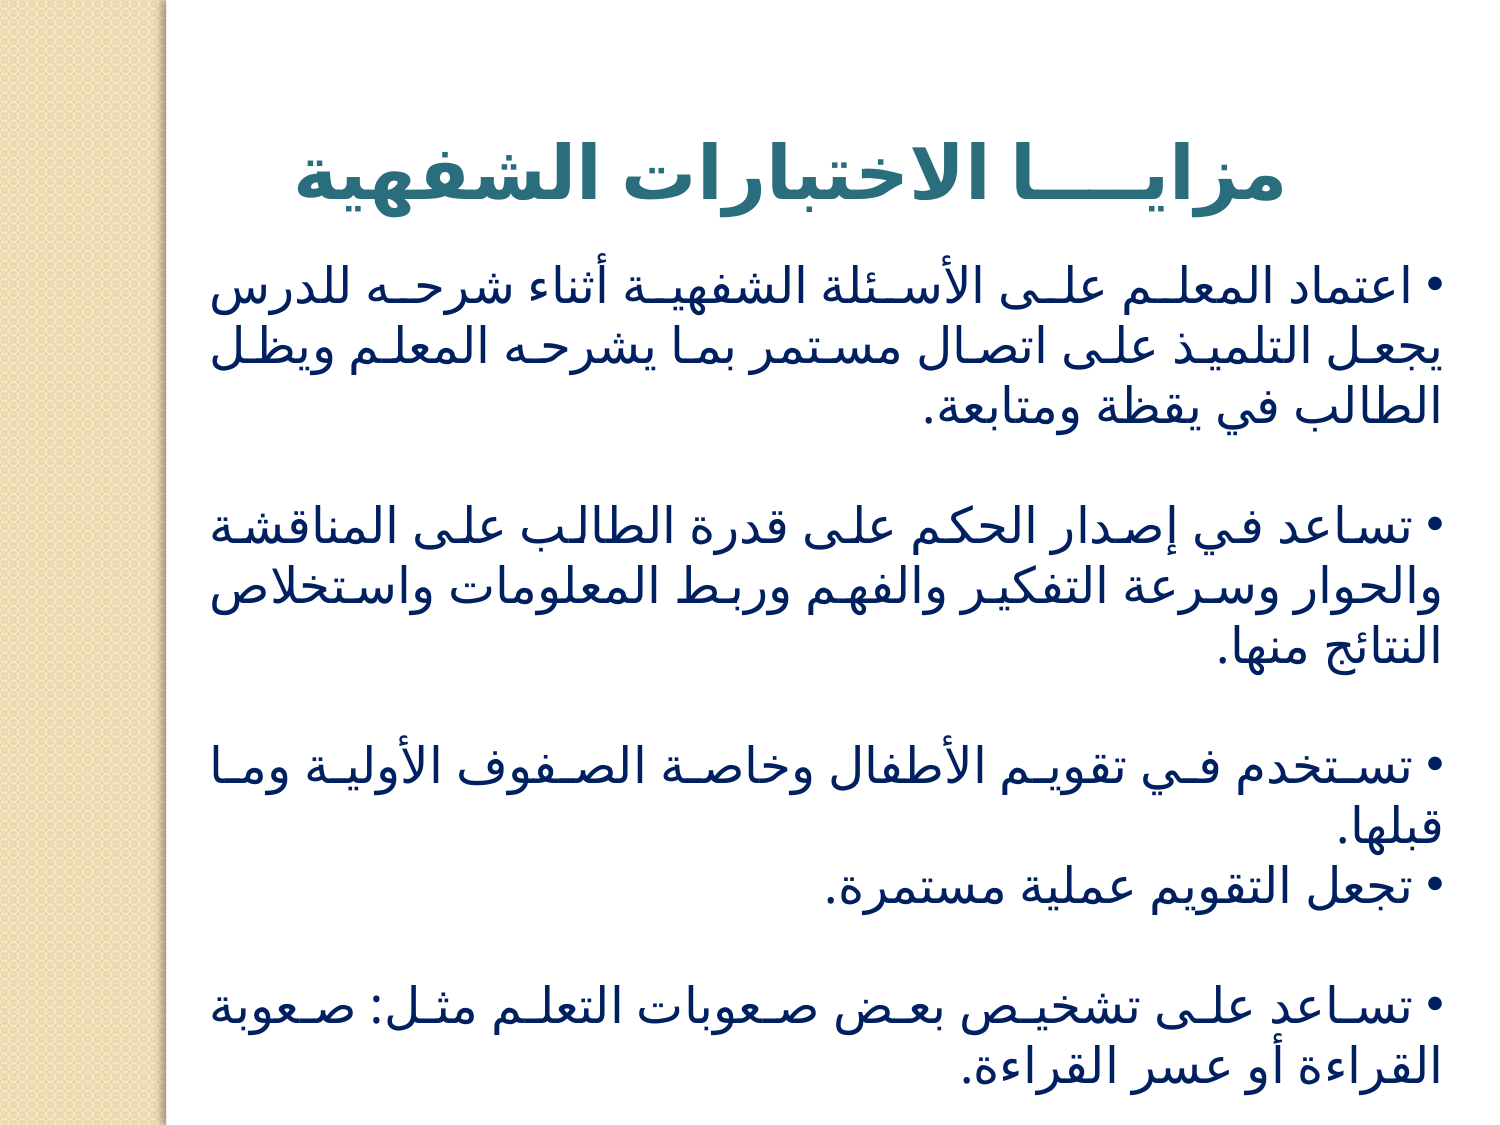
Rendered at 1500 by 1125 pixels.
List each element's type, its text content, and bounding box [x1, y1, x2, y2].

text_box مزايــــا الاختبارات الشفهية [246, 117, 1336, 222]
text_box اعتماد المعلم على الأسئلة الشفهية أثناء شرحه للدرس يجعل التلميذ على اتصال مستمر بما يشرحه المعلم ويظل الطالب في يقظة ومتابعة. تساعد في إصدار الحكم على قدرة الطالب على المناقشة والحوار وسرعة التفكير والفهم وربط المعلومات واستخلاص النتائج منها. تستخدم في تقويم الأطفال وخاصة الصفوف الأولية وما قبلها. تجعل التقويم عملية مستمرة. تساعد على تشخيص بعض صعوبات التعلم مثل: صعوبة القراءة أو عسر القراءة. تقدم تغذية راجعه فورية للمعلم بمستوى فهم الطلاب [194, 246, 1459, 1125]
